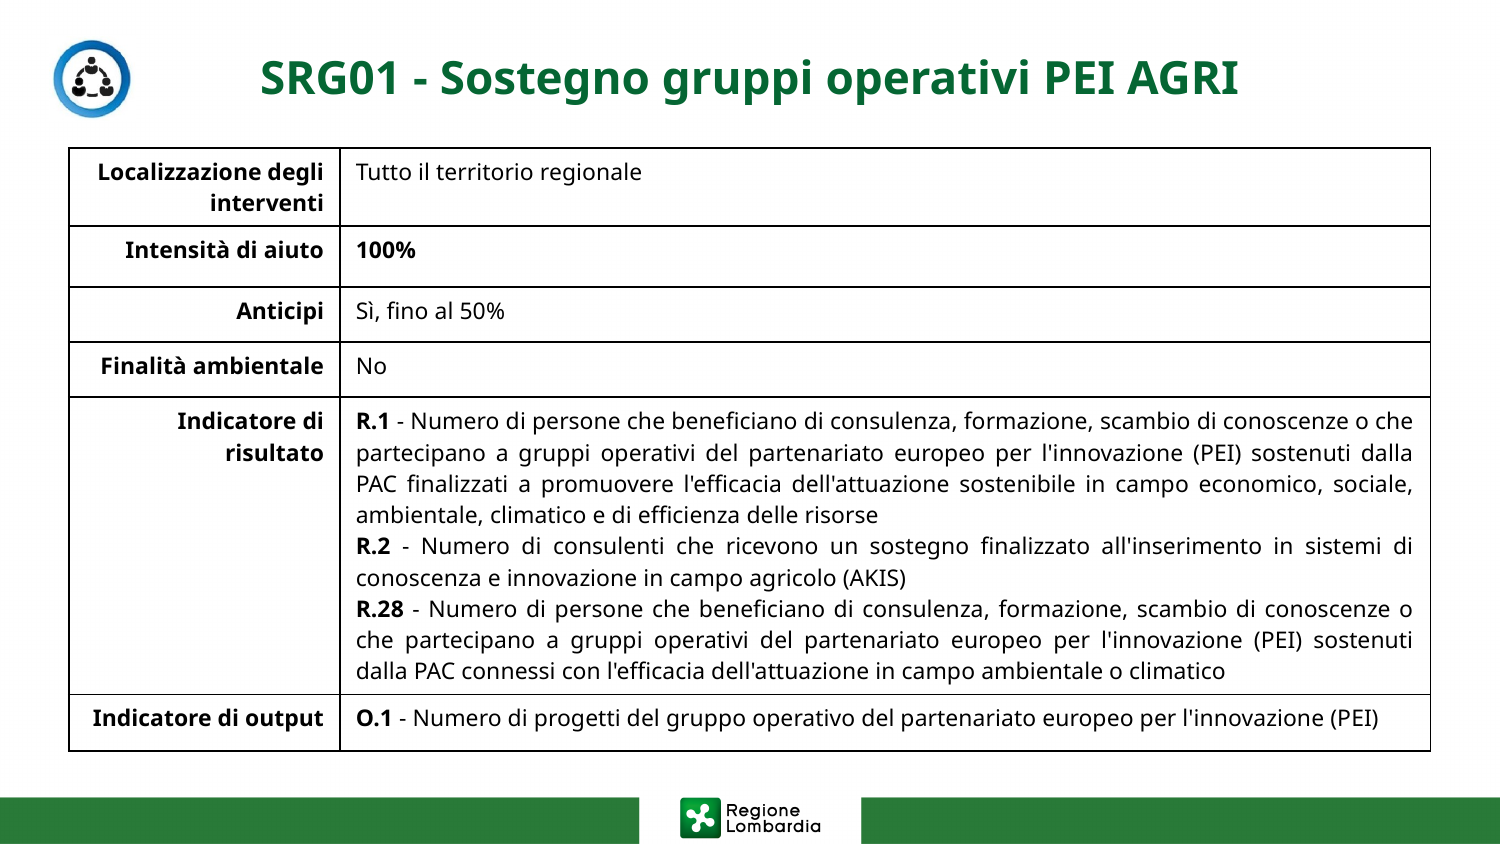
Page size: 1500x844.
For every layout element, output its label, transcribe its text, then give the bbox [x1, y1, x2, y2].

table_header Tutto il territorio regionale [341, 149, 1430, 225]
table_cell Anticipi [70, 288, 339, 341]
picture [0, 0, 1500, 844]
table_cell No [341, 343, 1430, 396]
table_cell Indicatore di risultato [70, 398, 339, 694]
text_box SRG01 - Sostegno gruppi operativi PEI AGRI [112, 22, 1388, 131]
table_cell Finalità ambientale [70, 343, 339, 396]
table_cell Intensità di aiuto [70, 227, 339, 286]
table_cell R.1 - Numero di persone che beneficiano di consulenza, formazione, scambio di conoscenze o che partecipano a gruppi operativi del partenariato europeo per l'innovazione (PEI) sostenuti dalla PAC finalizzati a promuovere l'efficacia dell'attuazione sostenibile in campo economico, sociale, ambientale, climatico e di efficienza delle risorse R.2 - Numero di consulenti che ricevono un sostegno finalizzato all'inserimento in sistemi di conoscenza e innovazione in campo agricolo (AKIS) R.28 - Numero di persone che beneficiano di consulenza, formazione, scambio di conoscenze o che partecipano a gruppi operativi del partenariato europeo per l'innovazione (PEI) sostenuti dalla PAC connessi con l'efficacia dell'attuazione in campo ambientale o climatico [341, 398, 1430, 694]
table_cell Sì, fino al 50% [341, 288, 1430, 341]
table_cell 100% [341, 227, 1430, 286]
table_cell Indicatore di output [70, 695, 339, 750]
table_header Localizzazione degli interventi [70, 149, 339, 225]
table_cell O.1 - Numero di progetti del gruppo operativo del partenariato europeo per l'innovazione (PEI) [341, 695, 1430, 750]
